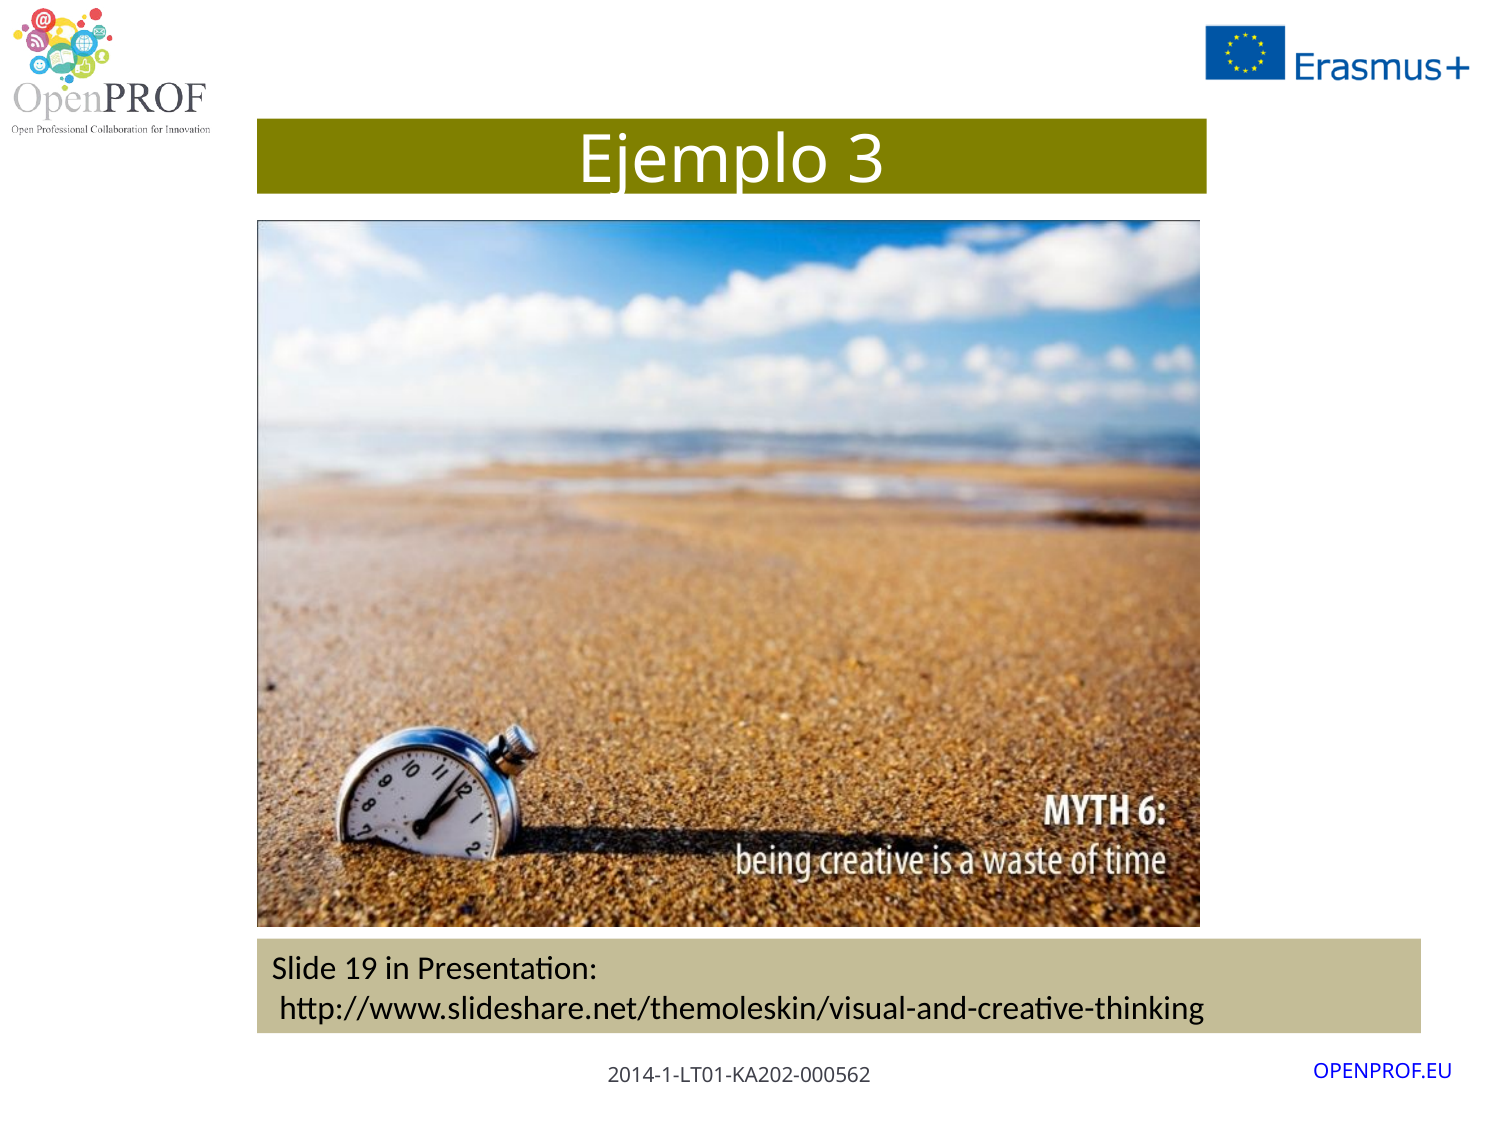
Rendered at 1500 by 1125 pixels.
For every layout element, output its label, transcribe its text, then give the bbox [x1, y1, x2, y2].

title Ejemplo 3 [257, 118, 1207, 194]
picture [1202, 24, 1471, 84]
text_box Slide 19 in Presentation: http://www.slideshare.net/themoleskin/visual-and-creative-thinking [257, 938, 1421, 1034]
picture [0, 0, 212, 143]
picture [256, 220, 1200, 928]
